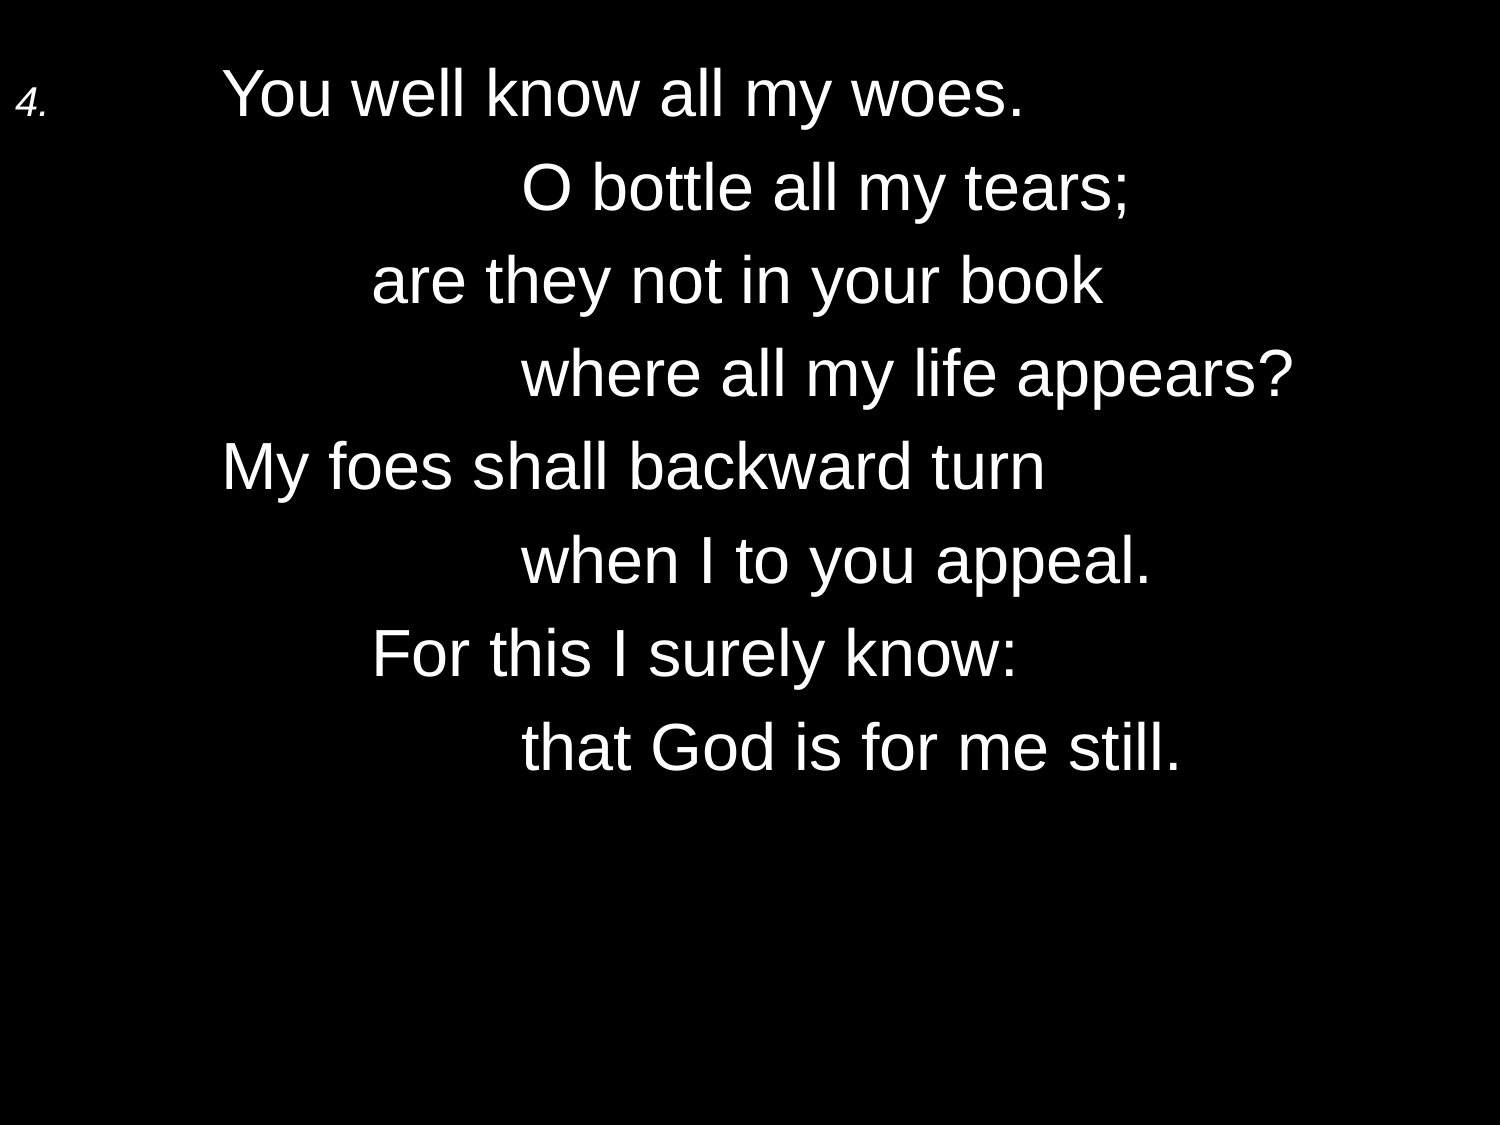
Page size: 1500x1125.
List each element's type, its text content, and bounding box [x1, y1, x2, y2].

list 4. You well know all my woes. O bottle all my tears; are they not in your book where all my life appears? My foes shall backward turn when I to you appeal. For this I surely know: that God is for me still. [0, 42, 1500, 1047]
